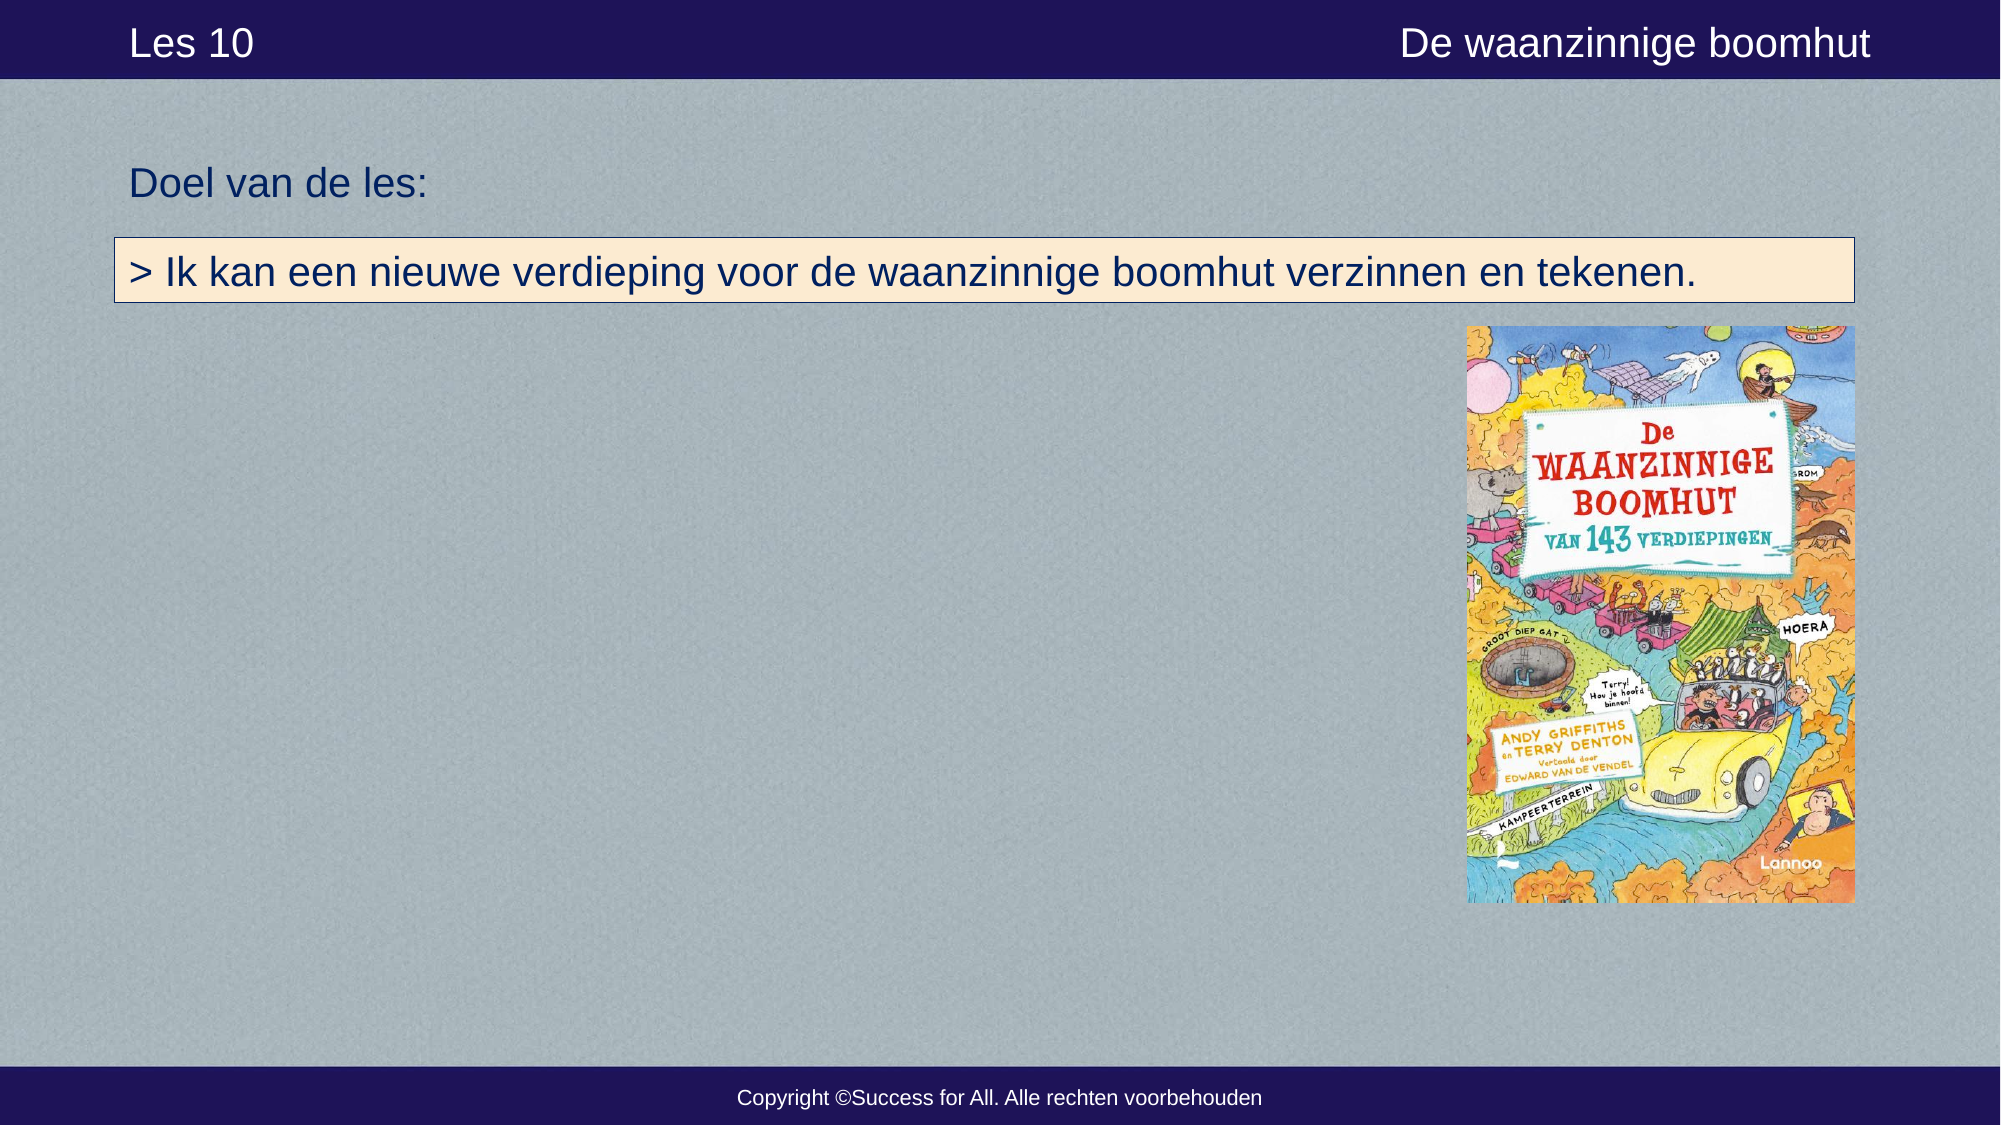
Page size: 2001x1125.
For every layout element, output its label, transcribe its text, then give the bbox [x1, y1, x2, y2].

picture [0, 0, 2001, 1125]
text_box Doel van de les: [113, 148, 1635, 214]
text_box Les 10 [114, 8, 354, 73]
text_box Copyright ©Success for All. Alle rechten voorbehouden [0, 1076, 2000, 1125]
text_box > Ik kan een nieuwe verdieping voor de waanzinnige boomhut verzinnen en tekenen. [114, 237, 1855, 303]
text_box De waanzinnige boomhut [999, 8, 1886, 73]
